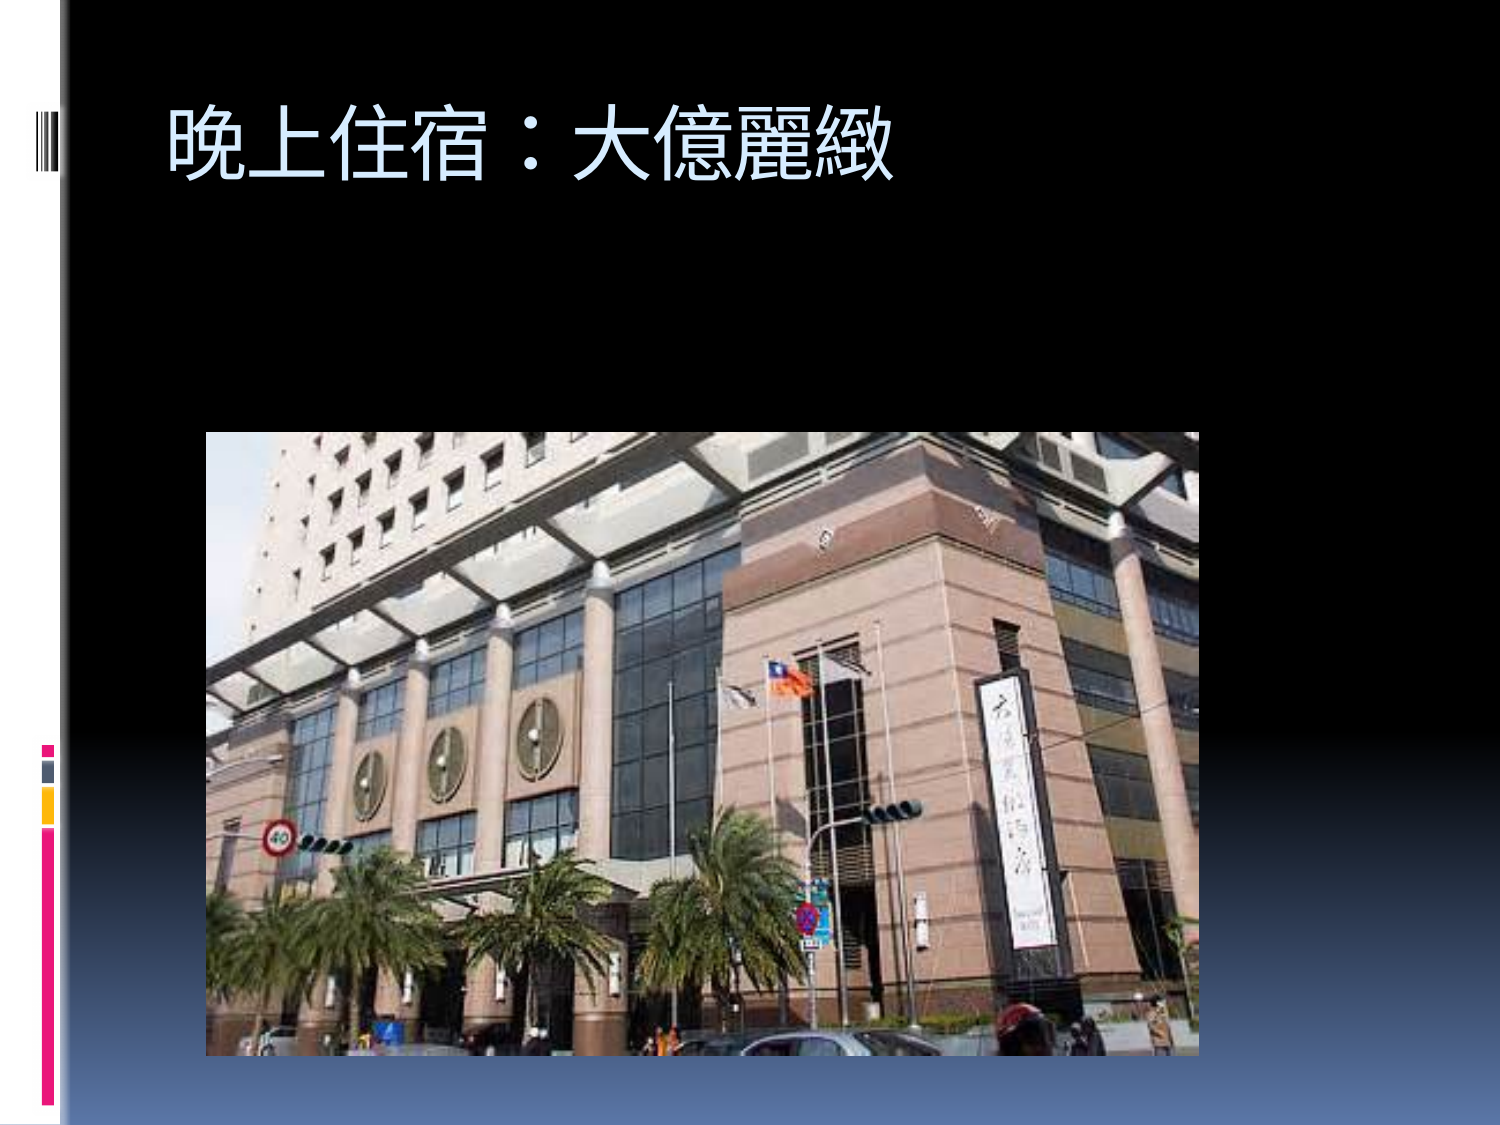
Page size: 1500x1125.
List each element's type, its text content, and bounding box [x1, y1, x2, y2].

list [206, 432, 1199, 1056]
title 晚上住宿：大億麗緻 [150, 83, 1425, 234]
